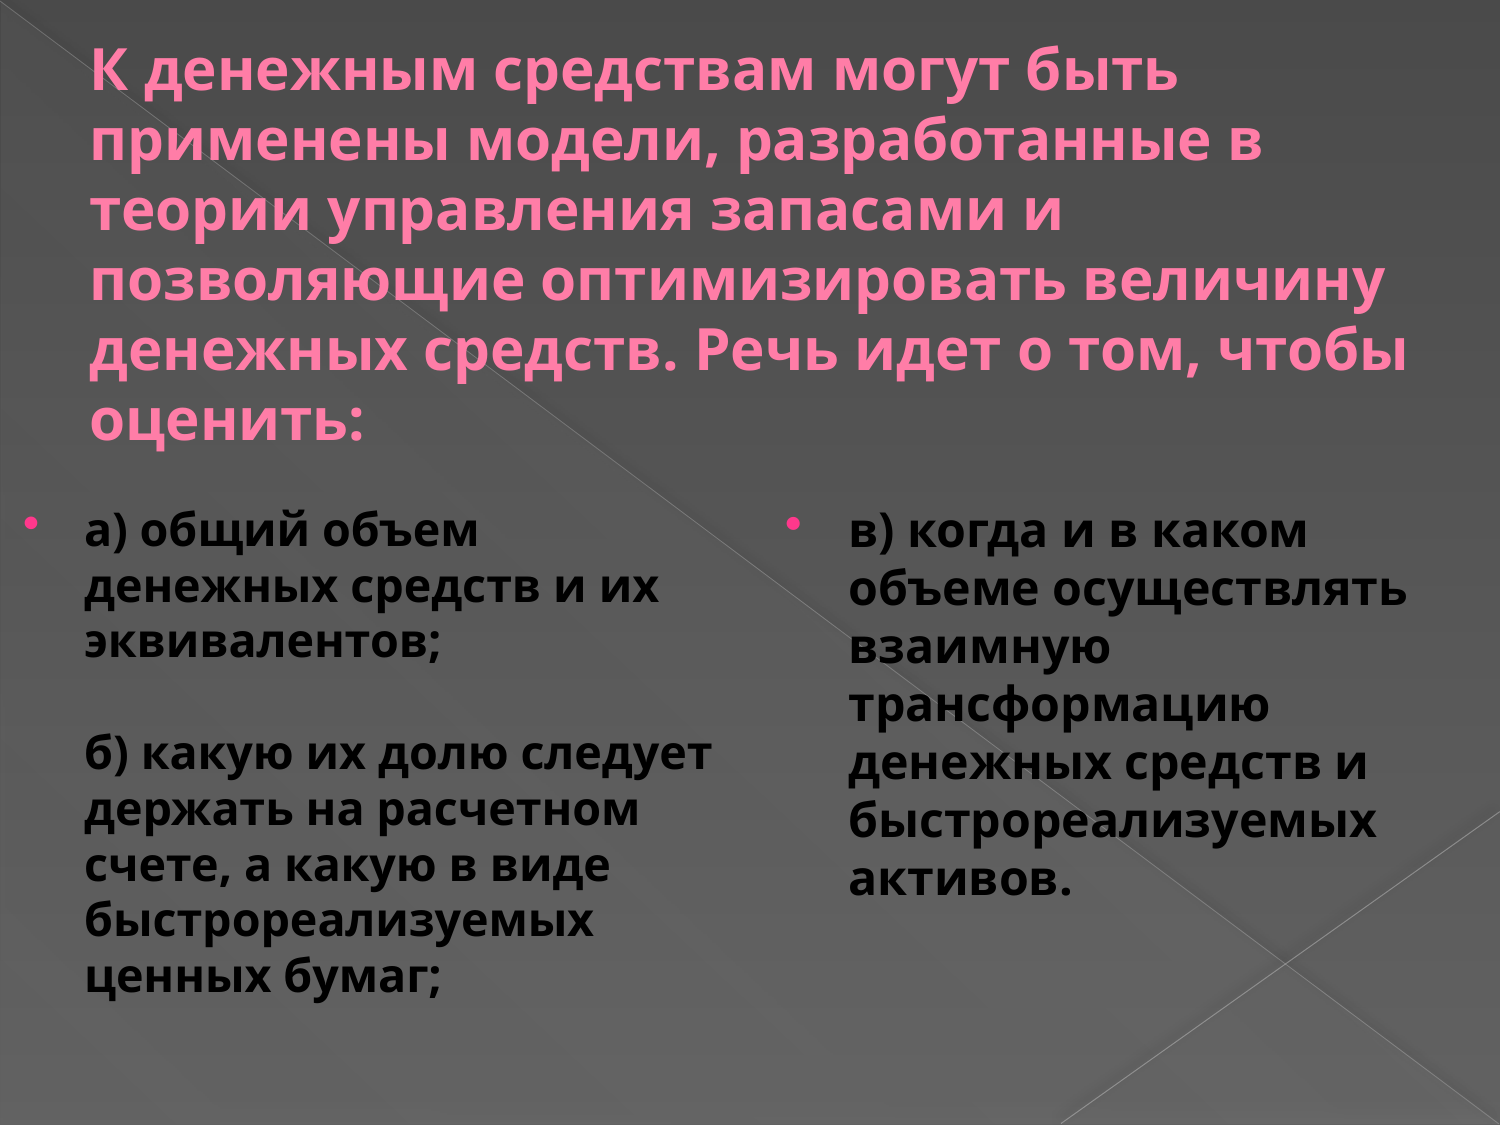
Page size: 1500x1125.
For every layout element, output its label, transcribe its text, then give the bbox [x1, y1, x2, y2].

list а) общий объем денежных средств и их эквивалентов; б) какую их долю следует держать на расчетном счете, а какую в виде быстрореализуемых ценных бумаг; [0, 491, 738, 1020]
title К денежным средствам могут быть применены модели, разработанные в теории управления запасами и позволяющие оптимизировать величину денежных средств. Речь идет о том, чтобы оценить: [75, 140, 1425, 504]
list в) когда и в каком объеме осуществлять взаимную трансформацию денежных средств и быстрореализуемых активов. [761, 491, 1425, 967]
